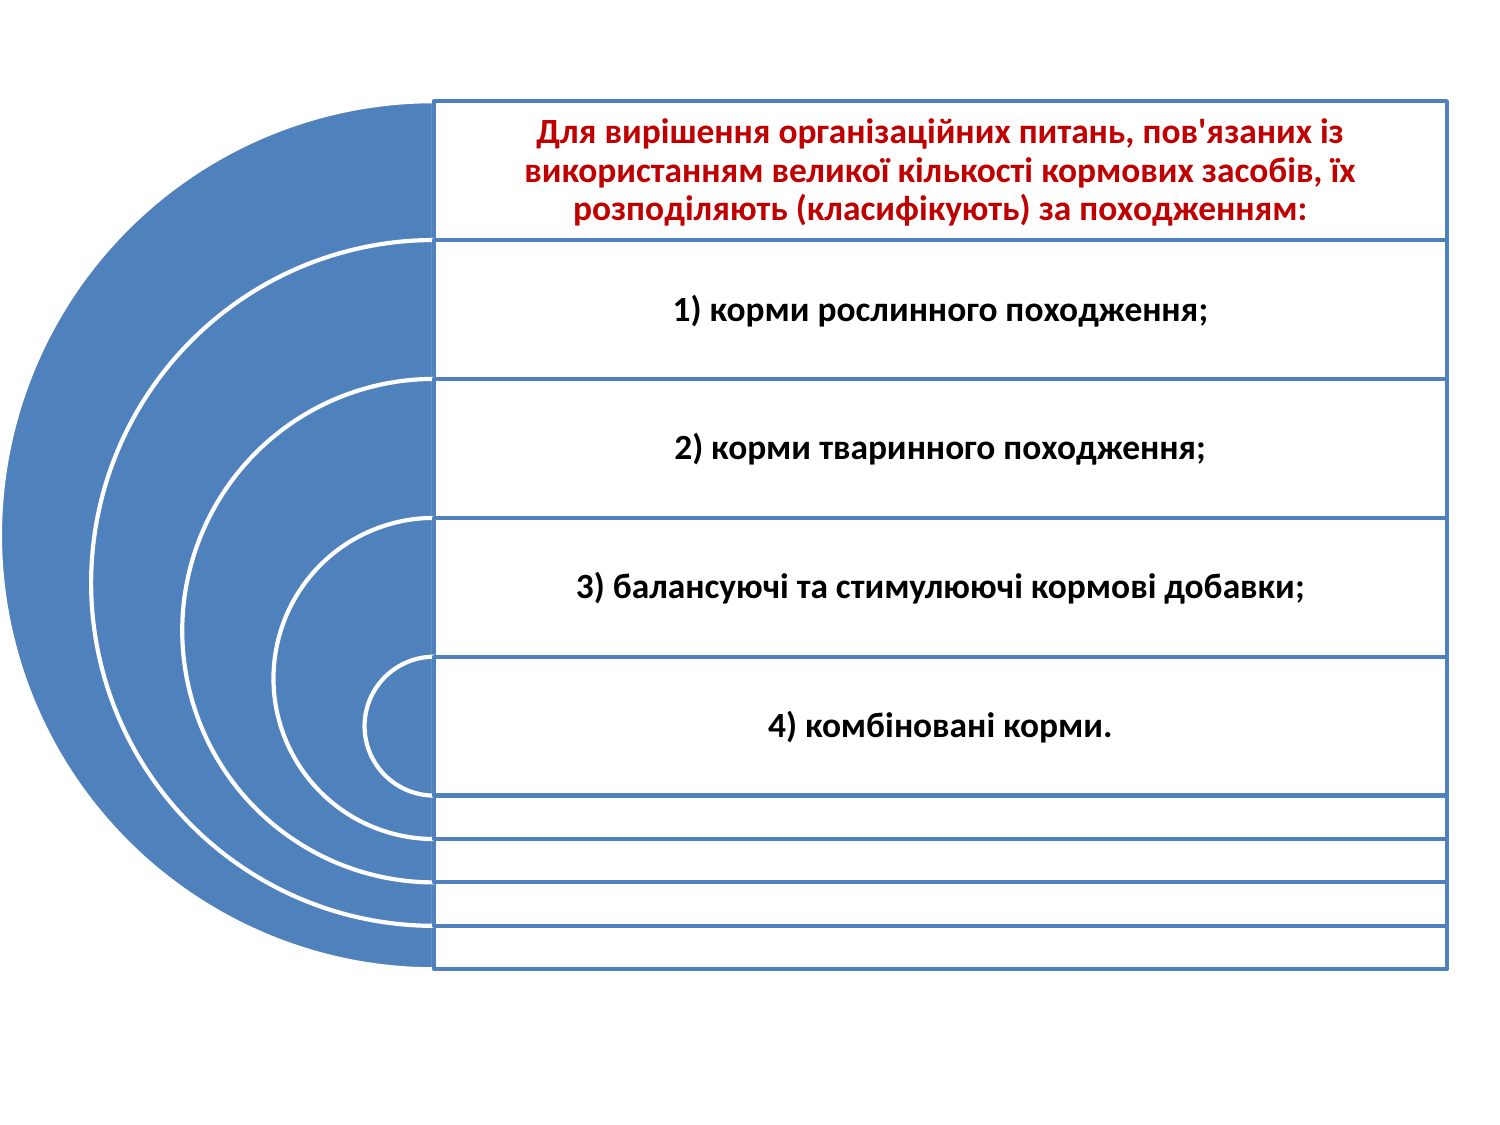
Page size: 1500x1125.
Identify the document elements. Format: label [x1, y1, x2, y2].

text_box [0, 0, 1448, 1071]
